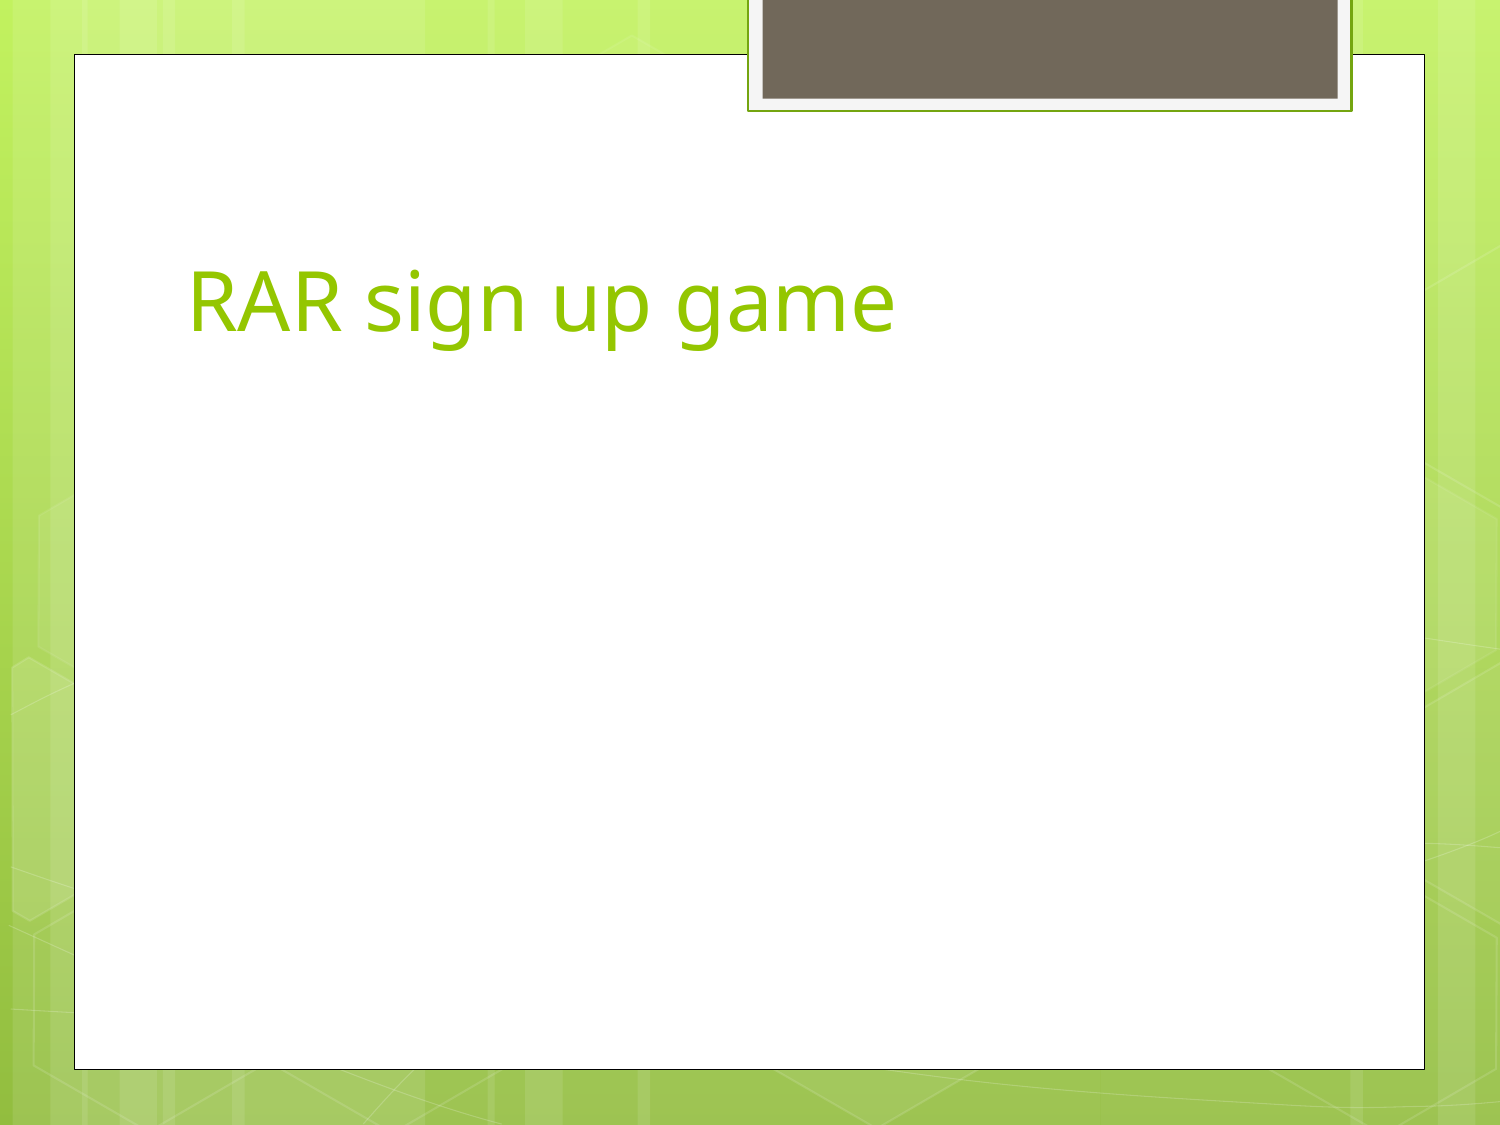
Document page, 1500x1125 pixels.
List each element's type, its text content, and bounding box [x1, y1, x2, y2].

title RAR sign up game [171, 168, 1324, 357]
